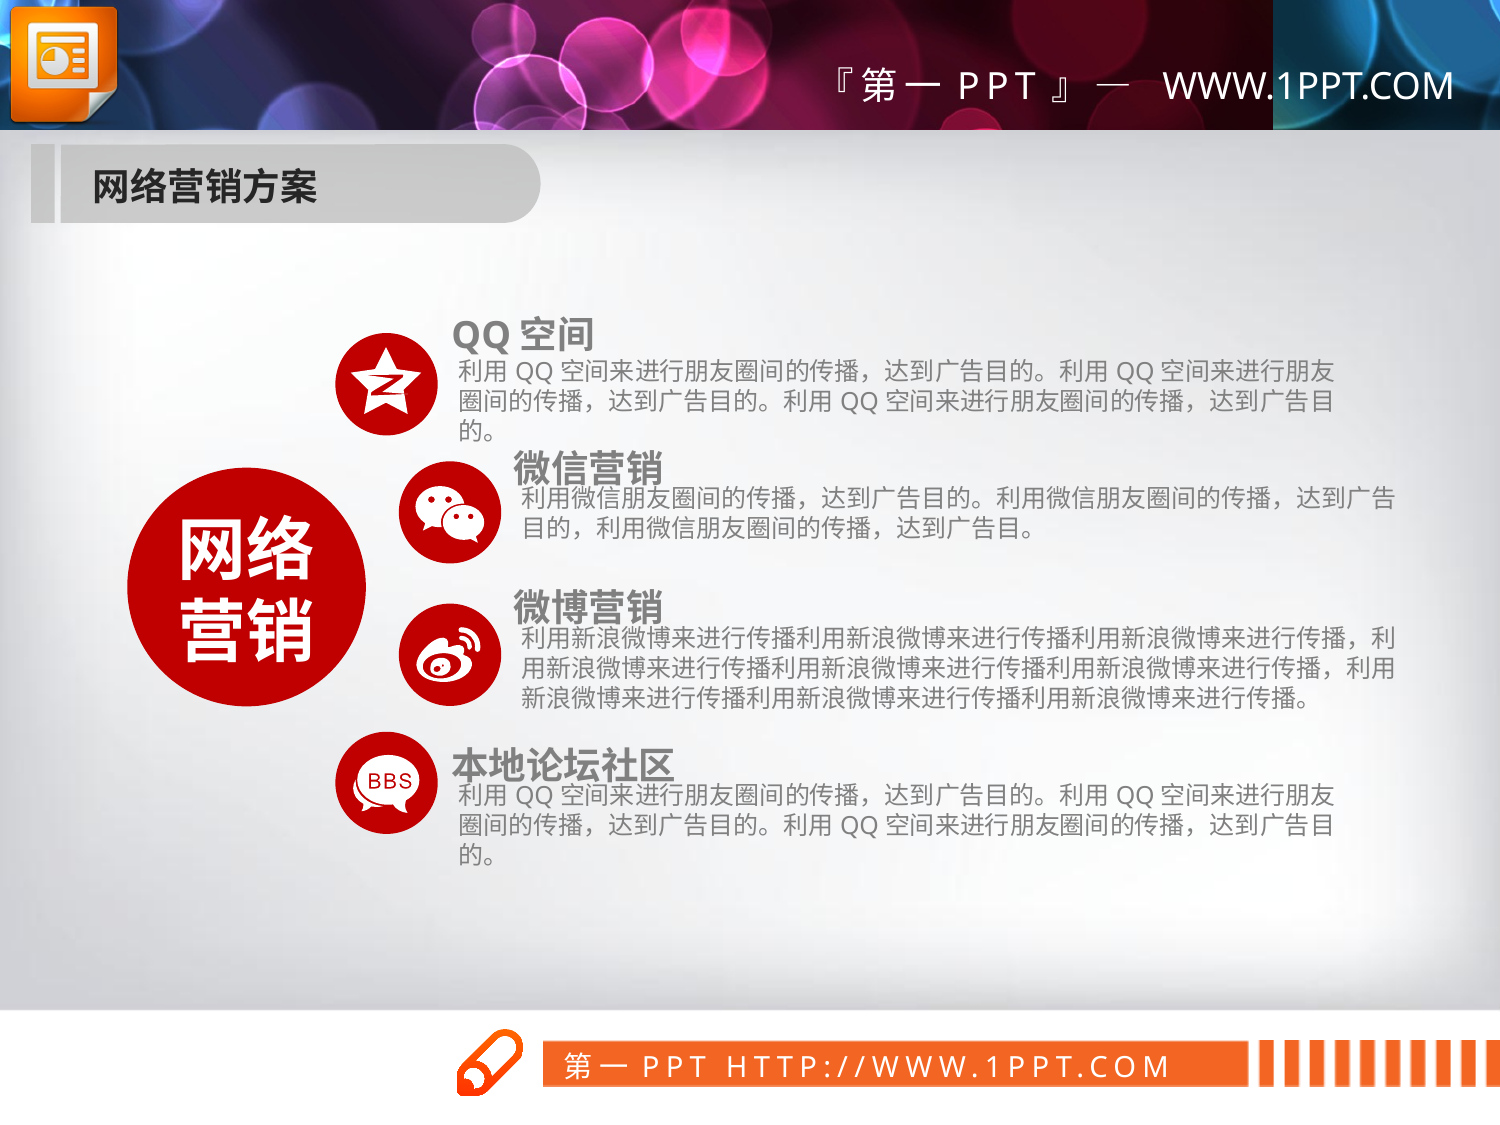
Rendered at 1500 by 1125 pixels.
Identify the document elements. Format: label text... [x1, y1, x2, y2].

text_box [126, 467, 367, 707]
text_box 微信营销 [502, 439, 748, 496]
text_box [398, 461, 502, 564]
text_box 利用微信朋友圈间的传播，达到广告目的。利用微信朋友圈间的传播，达到广告目的，利用微信朋友圈间的传播，达到广告目。 [509, 477, 1415, 549]
text_box QQ空间 [440, 305, 686, 362]
text_box 利用QQ空间来进行朋友圈间的传播，达到广告目的。利用QQ空间来进行朋友圈间的传播，达到广告目的。利用QQ空间来进行朋友圈间的传播，达到广告目的。 [447, 774, 1353, 876]
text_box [398, 603, 502, 707]
text_box 利用QQ空间来进行朋友圈间的传播，达到广告目的。利用QQ空间来进行朋友圈间的传播，达到广告目的。利用QQ空间来进行朋友圈间的传播，达到广告目的。 [447, 349, 1353, 451]
picture [543, 1040, 1500, 1087]
text_box [60, 144, 531, 223]
picture [0, 0, 1500, 1012]
text_box [31, 144, 55, 223]
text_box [335, 731, 438, 835]
text_box 网络营销方案 [81, 157, 549, 214]
text_box 利用新浪微博来进行传播利用新浪微博来进行传播利用新浪微博来进行传播，利用新浪微博来进行传播利用新浪微博来进行传播利用新浪微博来进行传播，利用新浪微博来进行传播利用新浪微博来进行传播利用新浪微博来进行传播。 [509, 616, 1415, 718]
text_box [335, 332, 438, 436]
text_box 微博营销 [502, 578, 748, 635]
text_box 本地论坛社区 [442, 736, 790, 793]
